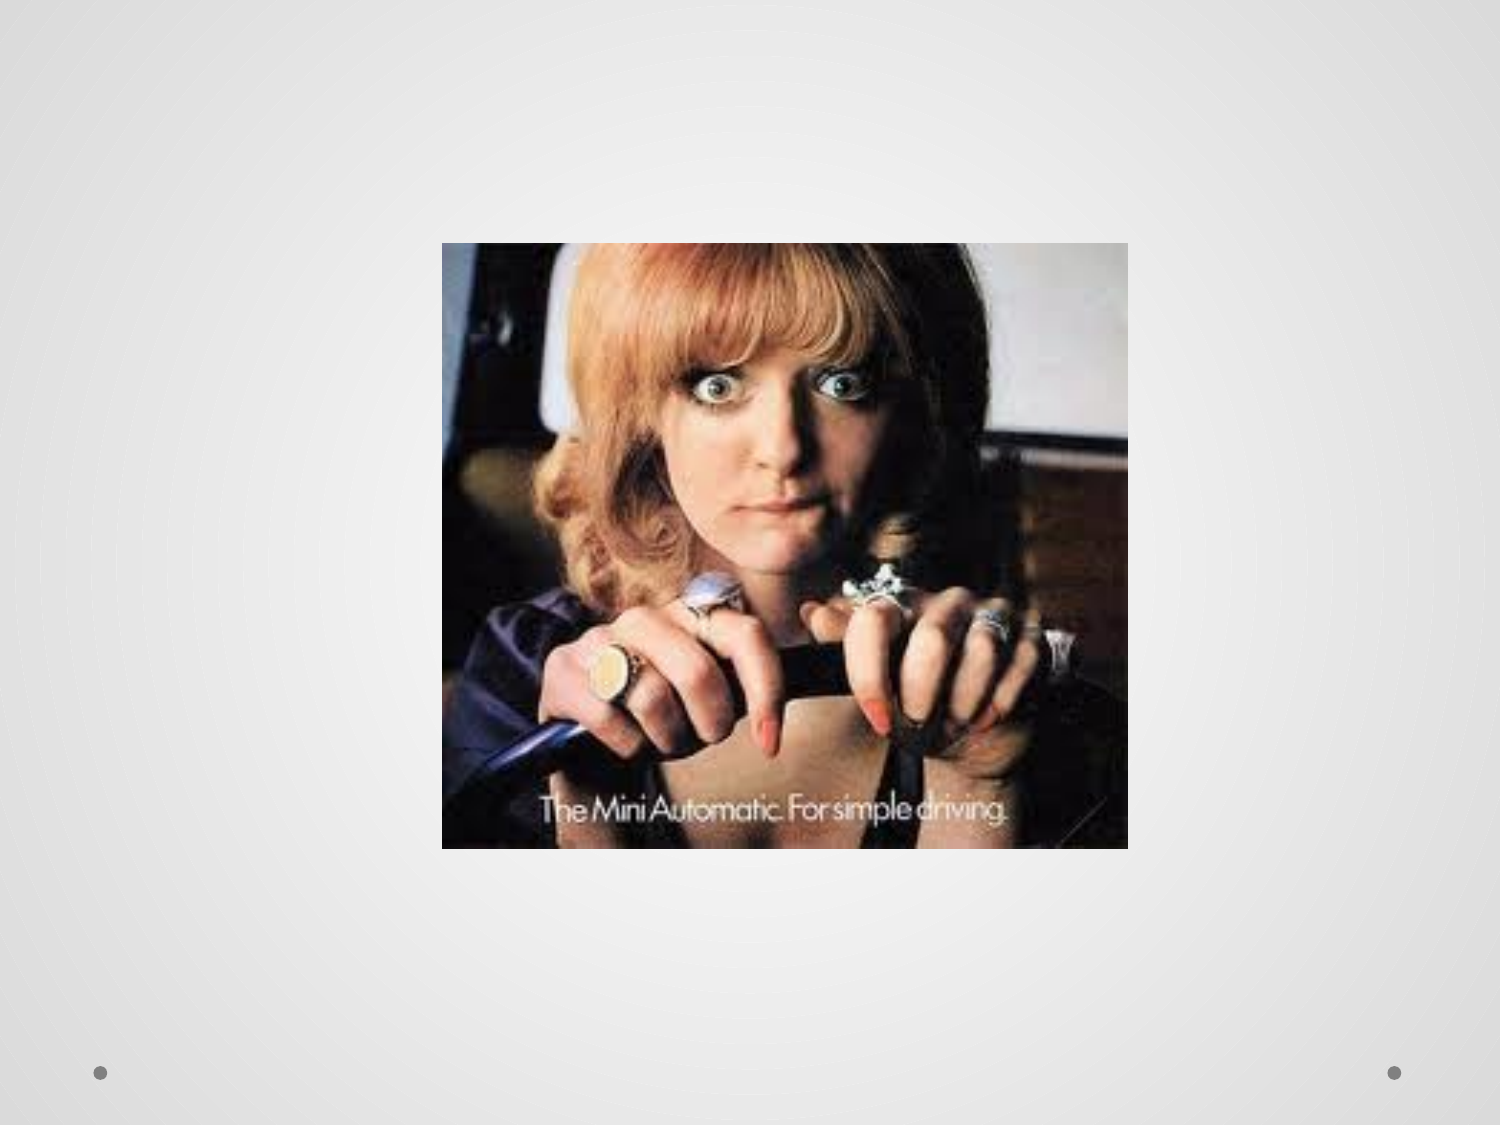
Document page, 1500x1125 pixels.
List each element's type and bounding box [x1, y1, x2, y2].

picture [442, 243, 1129, 849]
